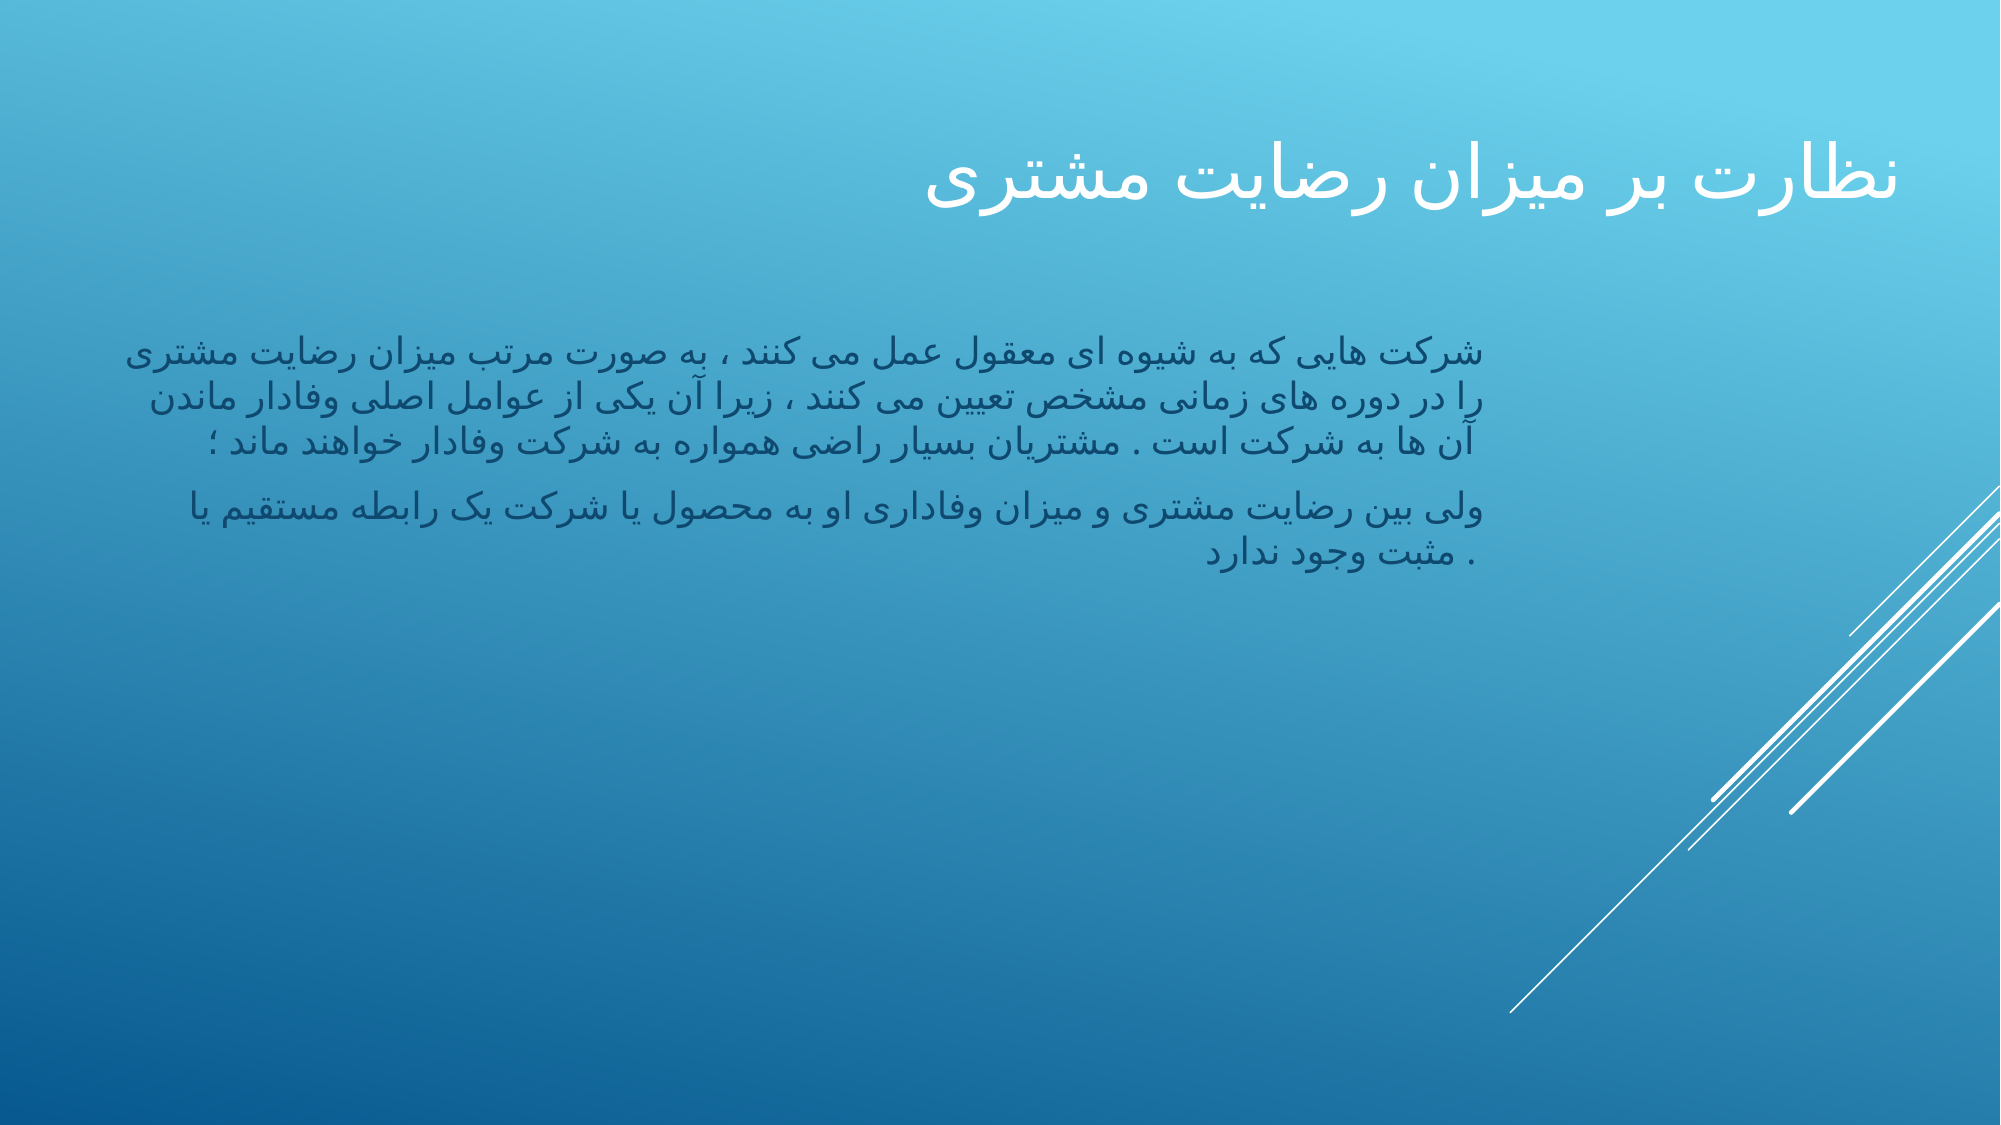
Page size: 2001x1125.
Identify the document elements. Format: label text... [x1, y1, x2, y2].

list شرکت هایی که به شیوه ای معقول عمل می کنند ، به صورت مرتب میزان رضایت مشتری را در دوره های زمانی مشخص تعیین می کنند ، زیرا آن یکی از عوامل اصلی وفادار ماندن آن ها به شرکت است . مشتریان بسیار راضی همواره به شرکت وفادار خواهند ماند ؛ ولی بین رضایت مشتری و میزان وفاداری او به محصول یا شرکت یک رابطه مستقیم یا مثبت وجود ندارد . [100, 319, 1501, 961]
title نظارت بر میزان رضایت مشتری [518, 91, 1919, 221]
